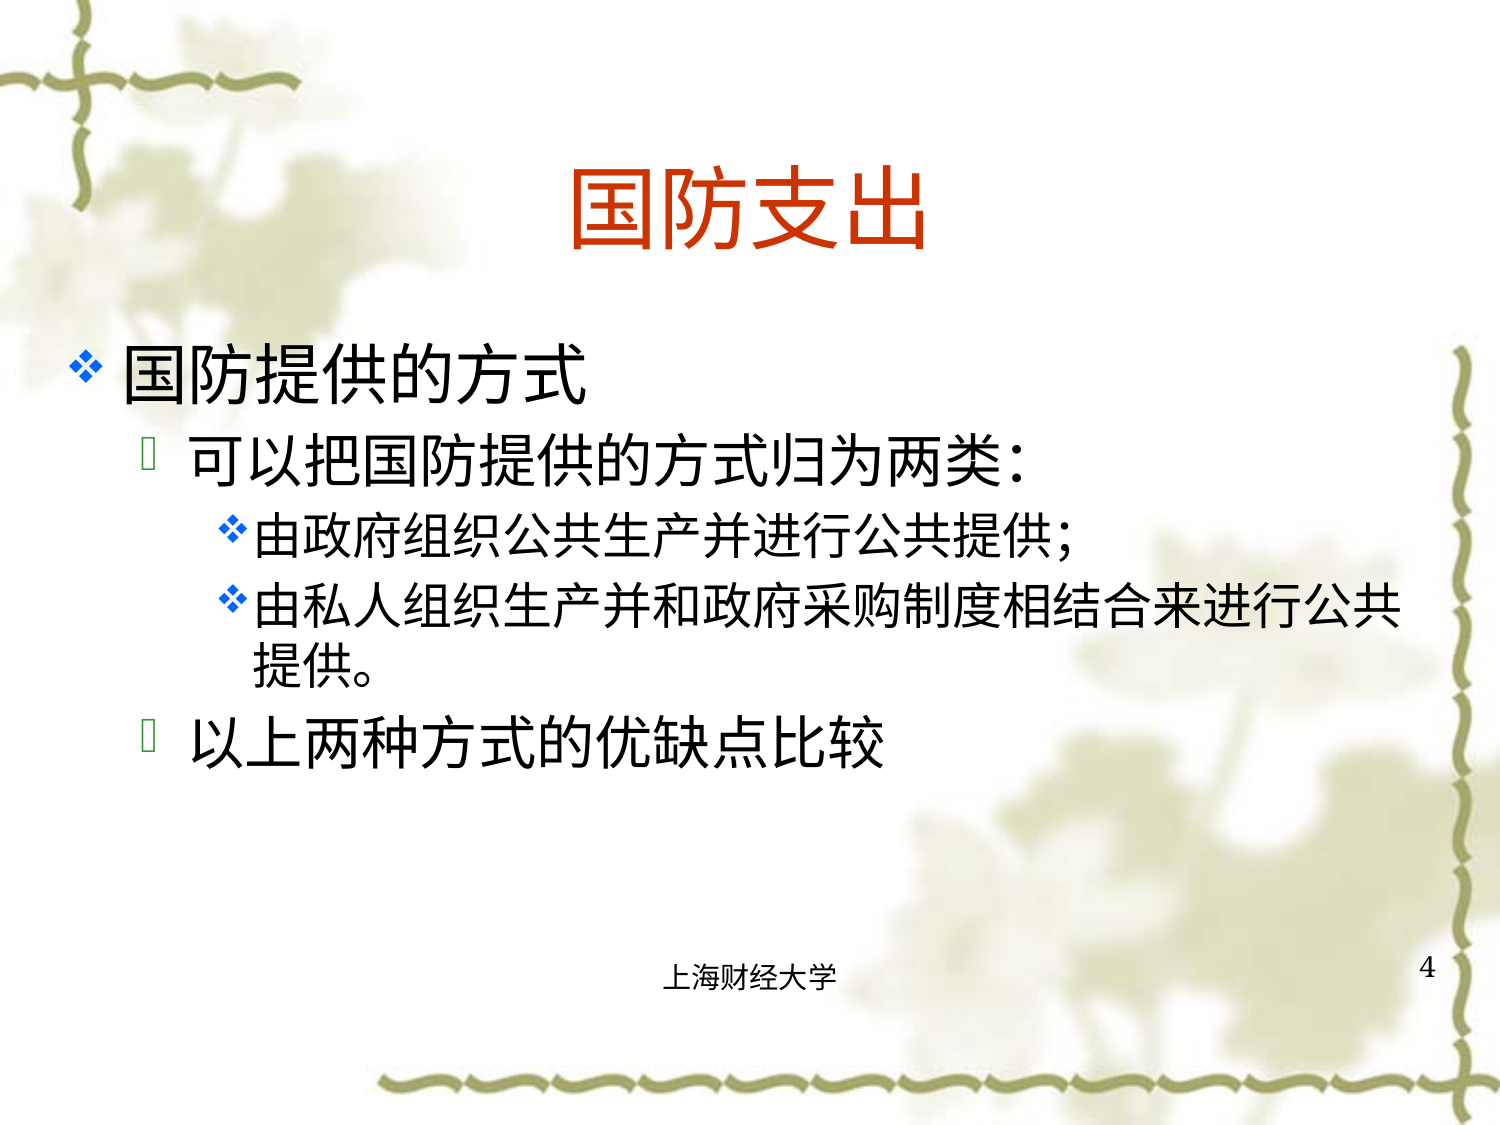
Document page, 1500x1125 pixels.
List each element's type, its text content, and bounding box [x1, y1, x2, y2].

list 国防提供的方式 可以把国防提供的方式归为两类： 由政府组织公共生产并进行公共提供； 由私人组织生产并和政府采购制度相结合来进行公共提供。 以上两种方式的优缺点比较 [49, 324, 1452, 963]
footer 上海财经大学 [512, 952, 988, 1066]
picture [0, 0, 1500, 1125]
slide_number 4 [1074, 940, 1451, 1066]
title 国防支出 [49, 112, 1451, 301]
